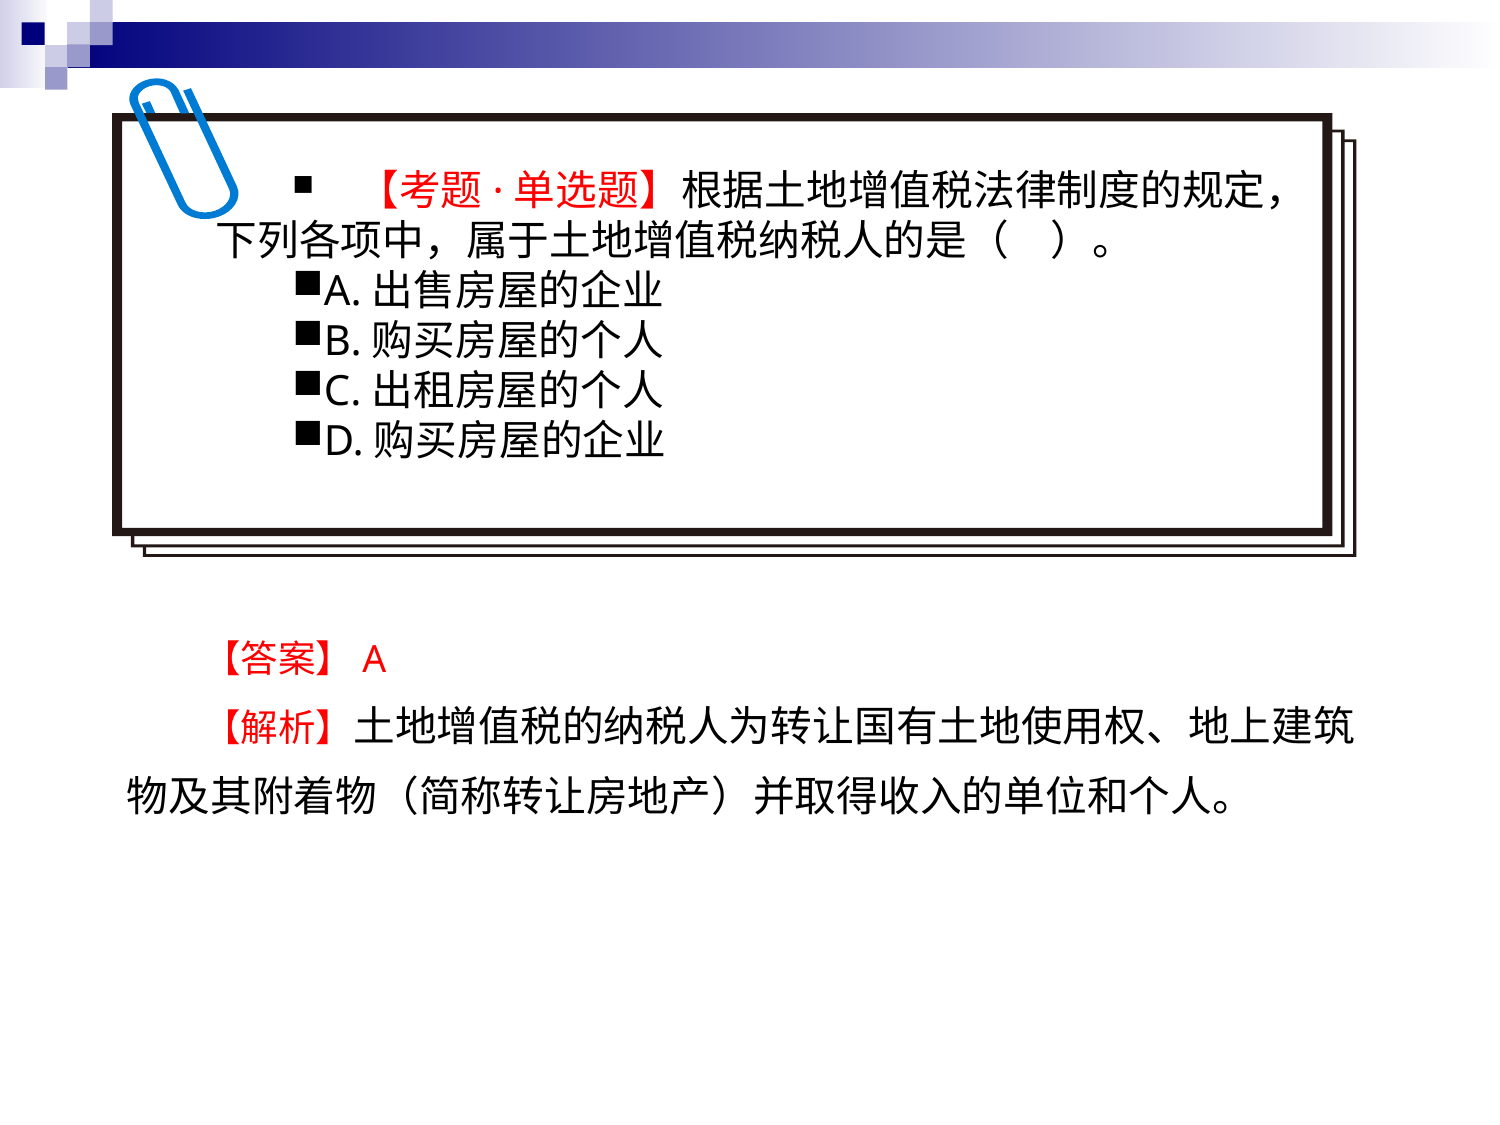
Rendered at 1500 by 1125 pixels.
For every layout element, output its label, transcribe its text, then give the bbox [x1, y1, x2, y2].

text_box 【答案】A 【解析】土地增值税的纳税人为转让国有土地使用权、地上建筑物及其附着物（简称转让房地产）并取得收入的单位和个人。 [112, 609, 1383, 936]
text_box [111, 78, 1359, 557]
